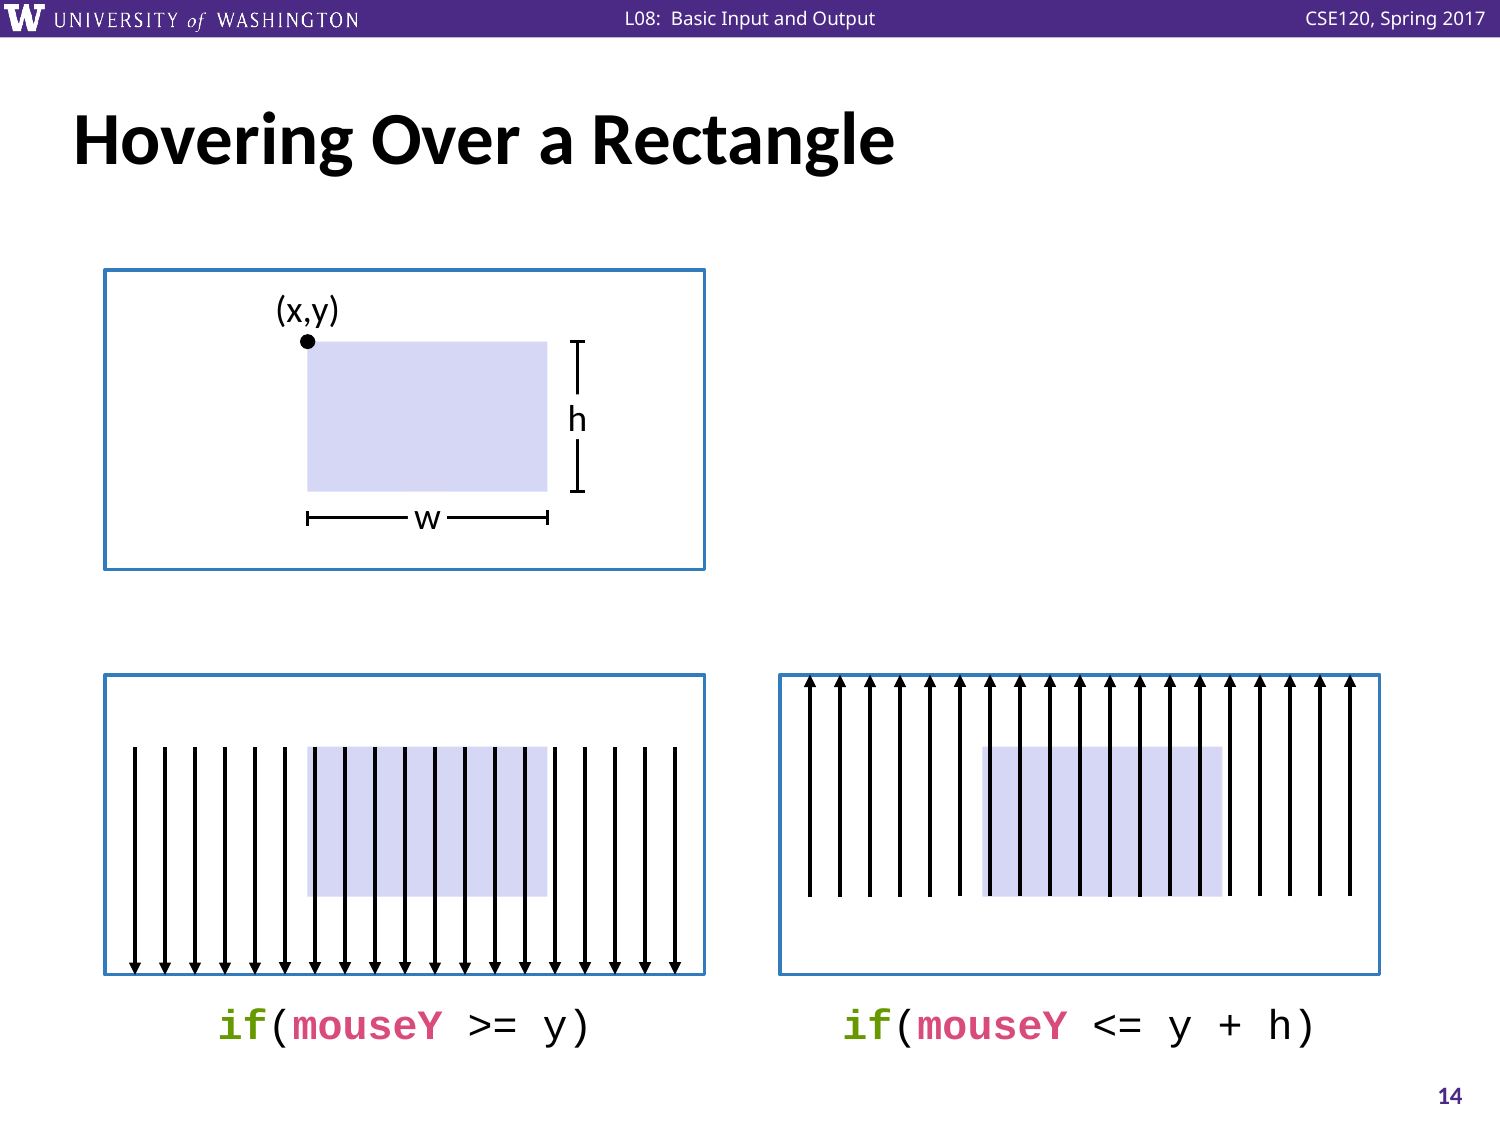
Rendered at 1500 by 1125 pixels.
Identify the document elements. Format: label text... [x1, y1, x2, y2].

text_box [809, 674, 1351, 897]
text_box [269, 284, 593, 530]
text_box if(mouseY >= y) [104, 990, 705, 1056]
text_box if(mouseY <= y + h) [779, 990, 1380, 1056]
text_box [779, 674, 1381, 976]
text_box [134, 746, 676, 976]
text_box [104, 674, 706, 976]
slide_number 14 [1400, 1065, 1500, 1125]
picture [4, 4, 358, 32]
title Hovering Over a Rectangle [58, 71, 1438, 198]
text_box [104, 269, 705, 570]
